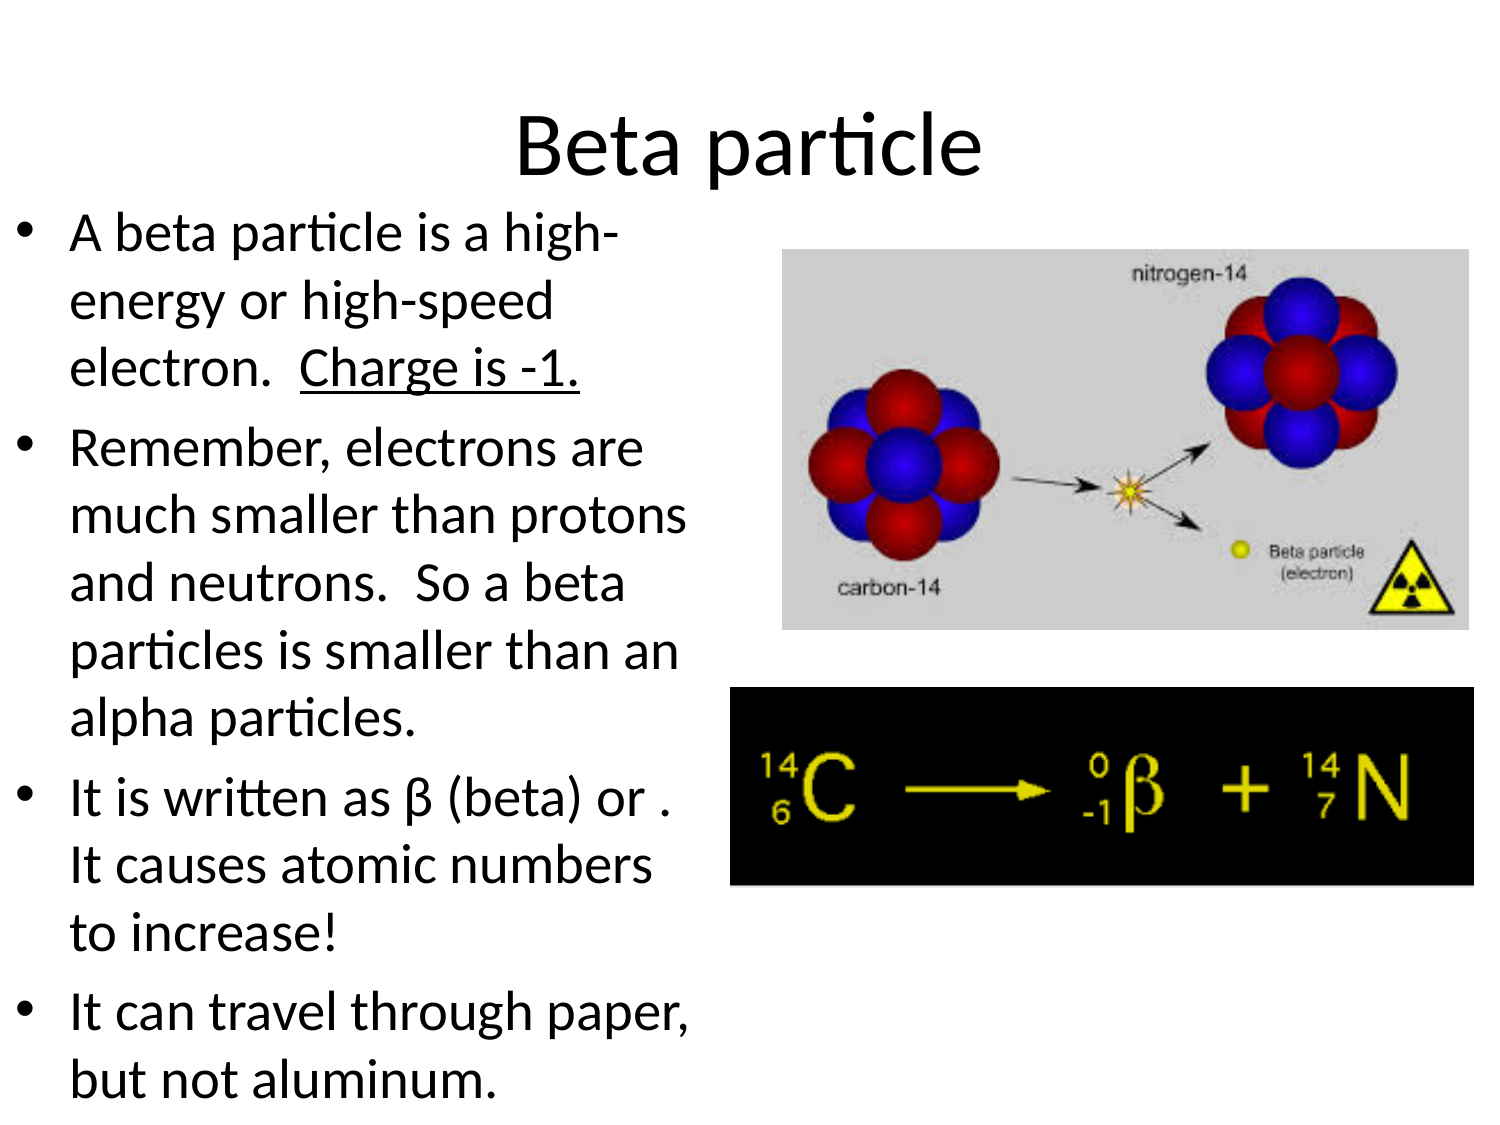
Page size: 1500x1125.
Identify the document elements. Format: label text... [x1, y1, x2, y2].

title Beta particle [75, 45, 1425, 233]
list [730, 687, 1475, 888]
picture [782, 249, 1469, 630]
